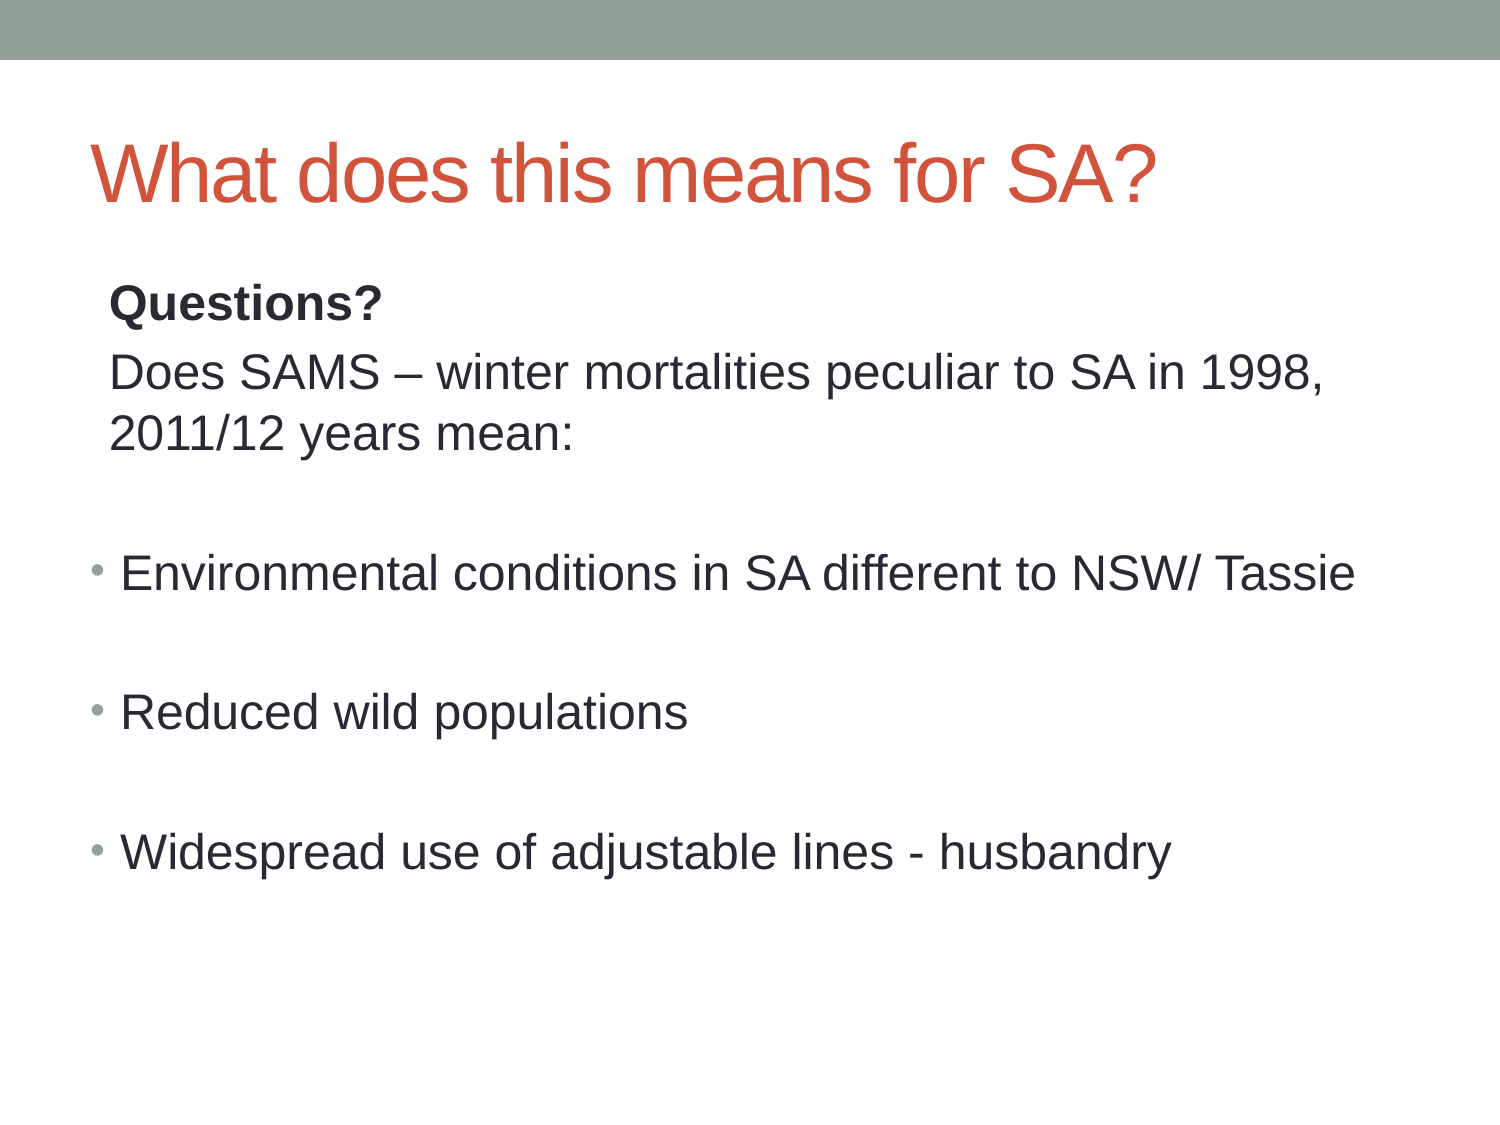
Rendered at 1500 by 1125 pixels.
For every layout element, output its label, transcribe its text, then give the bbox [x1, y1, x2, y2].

title What does this means for SA? [75, 87, 1425, 250]
list Questions? Does SAMS – winter mortalities peculiar to SA in 1998, 2011/12 years mean: Environmental conditions in SA different to NSW/ Tassie Reduced wild populations Widespread use of adjustable lines - husbandry [75, 262, 1425, 1063]
